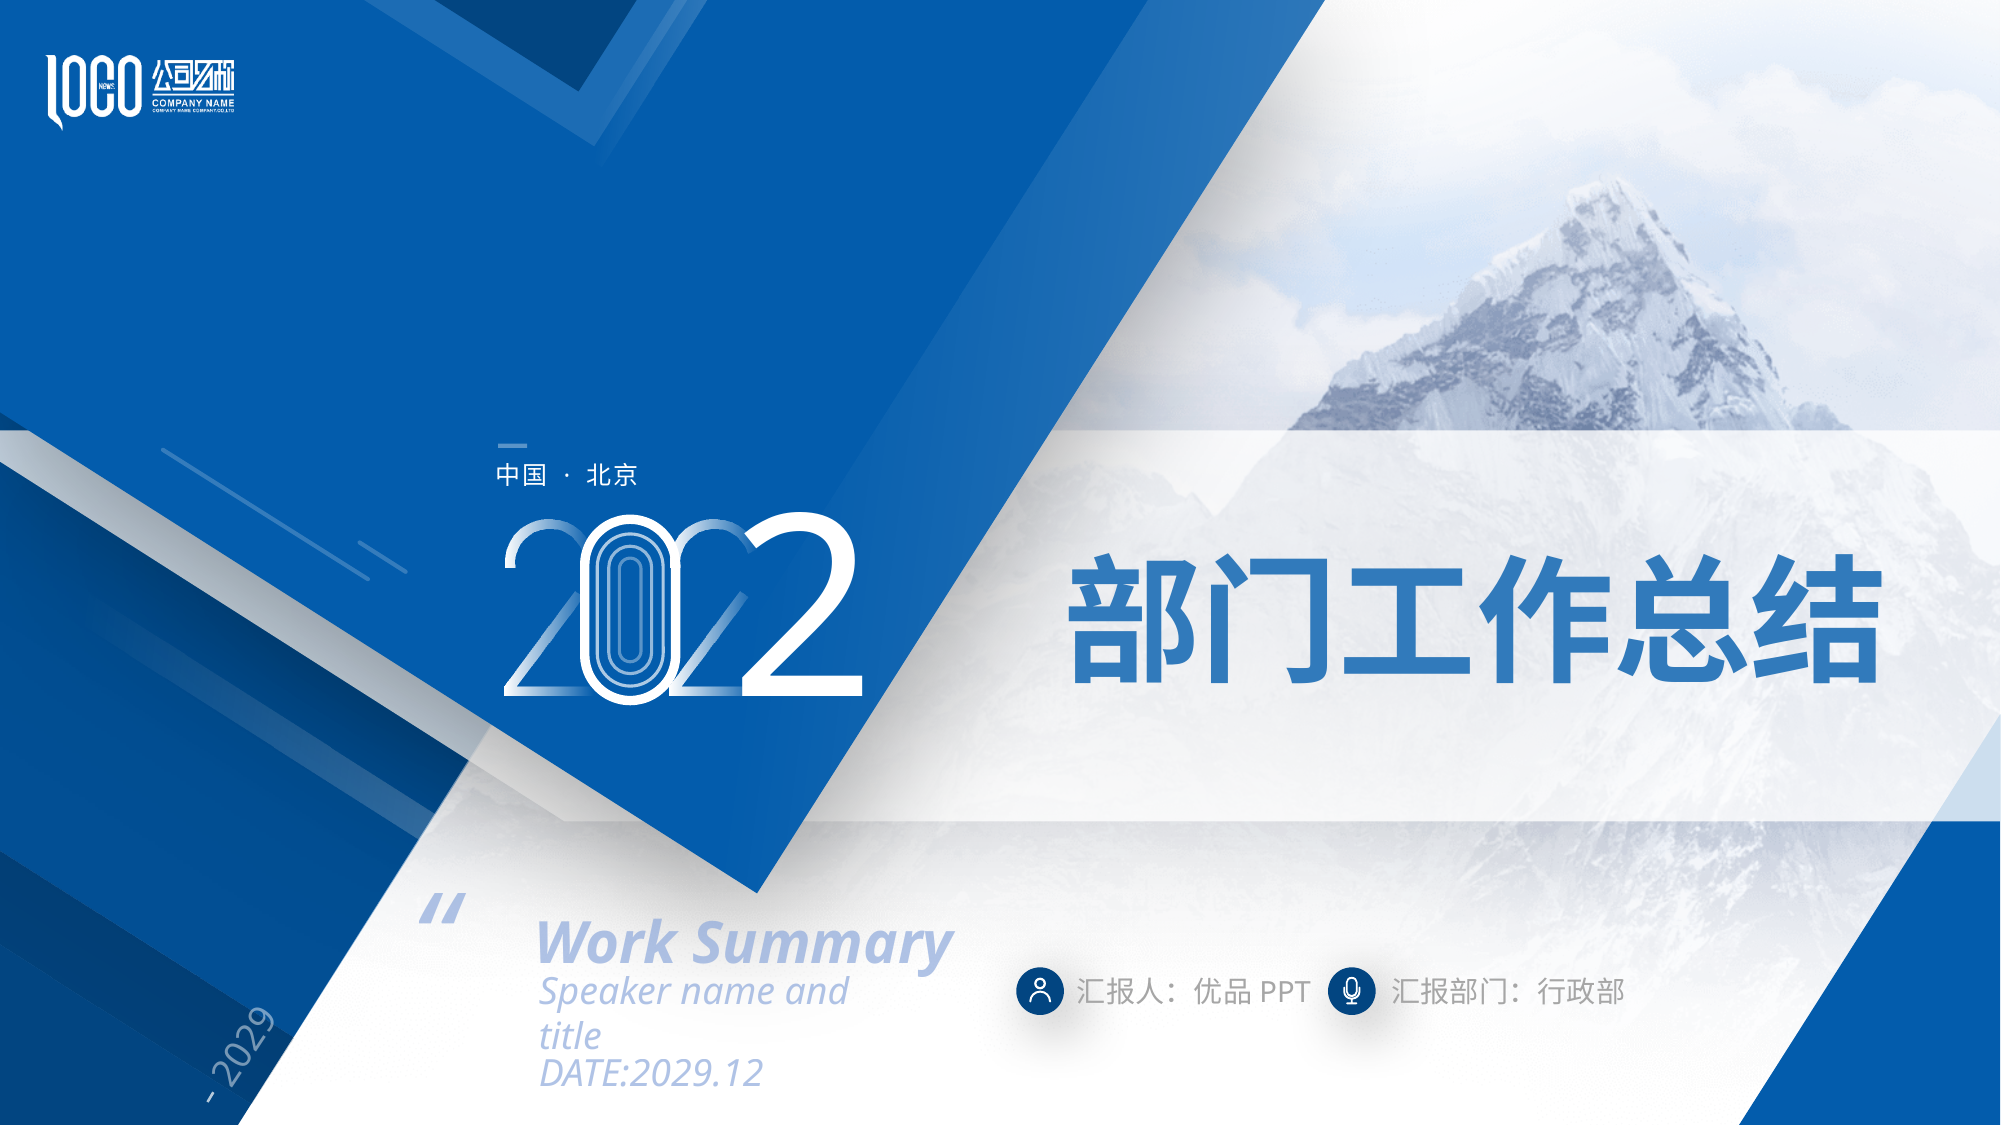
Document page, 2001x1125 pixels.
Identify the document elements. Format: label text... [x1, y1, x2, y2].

text_box Work Summary [519, 897, 987, 990]
text_box 汇报部门：行政部 [1376, 965, 1641, 1016]
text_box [1016, 967, 1064, 1015]
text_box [501, 516, 759, 696]
text_box 2 [716, 435, 815, 755]
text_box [206, 1092, 215, 1102]
picture [1053, 0, 2000, 430]
text_box “ [397, 849, 472, 1015]
text_box 部门工作总结 [1049, 526, 1910, 707]
text_box 中国 · 北京 [481, 452, 664, 498]
text_box DATE:2029.12 [518, 1047, 811, 1096]
picture [45, 55, 234, 131]
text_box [1327, 967, 1376, 1015]
picture [239, 761, 1931, 1125]
text_box Speaker name and title [518, 987, 920, 1037]
text_box [608, 696, 653, 702]
text_box 汇报人：优品PPT [1062, 965, 1326, 1016]
text_box 2029 [186, 965, 310, 1110]
